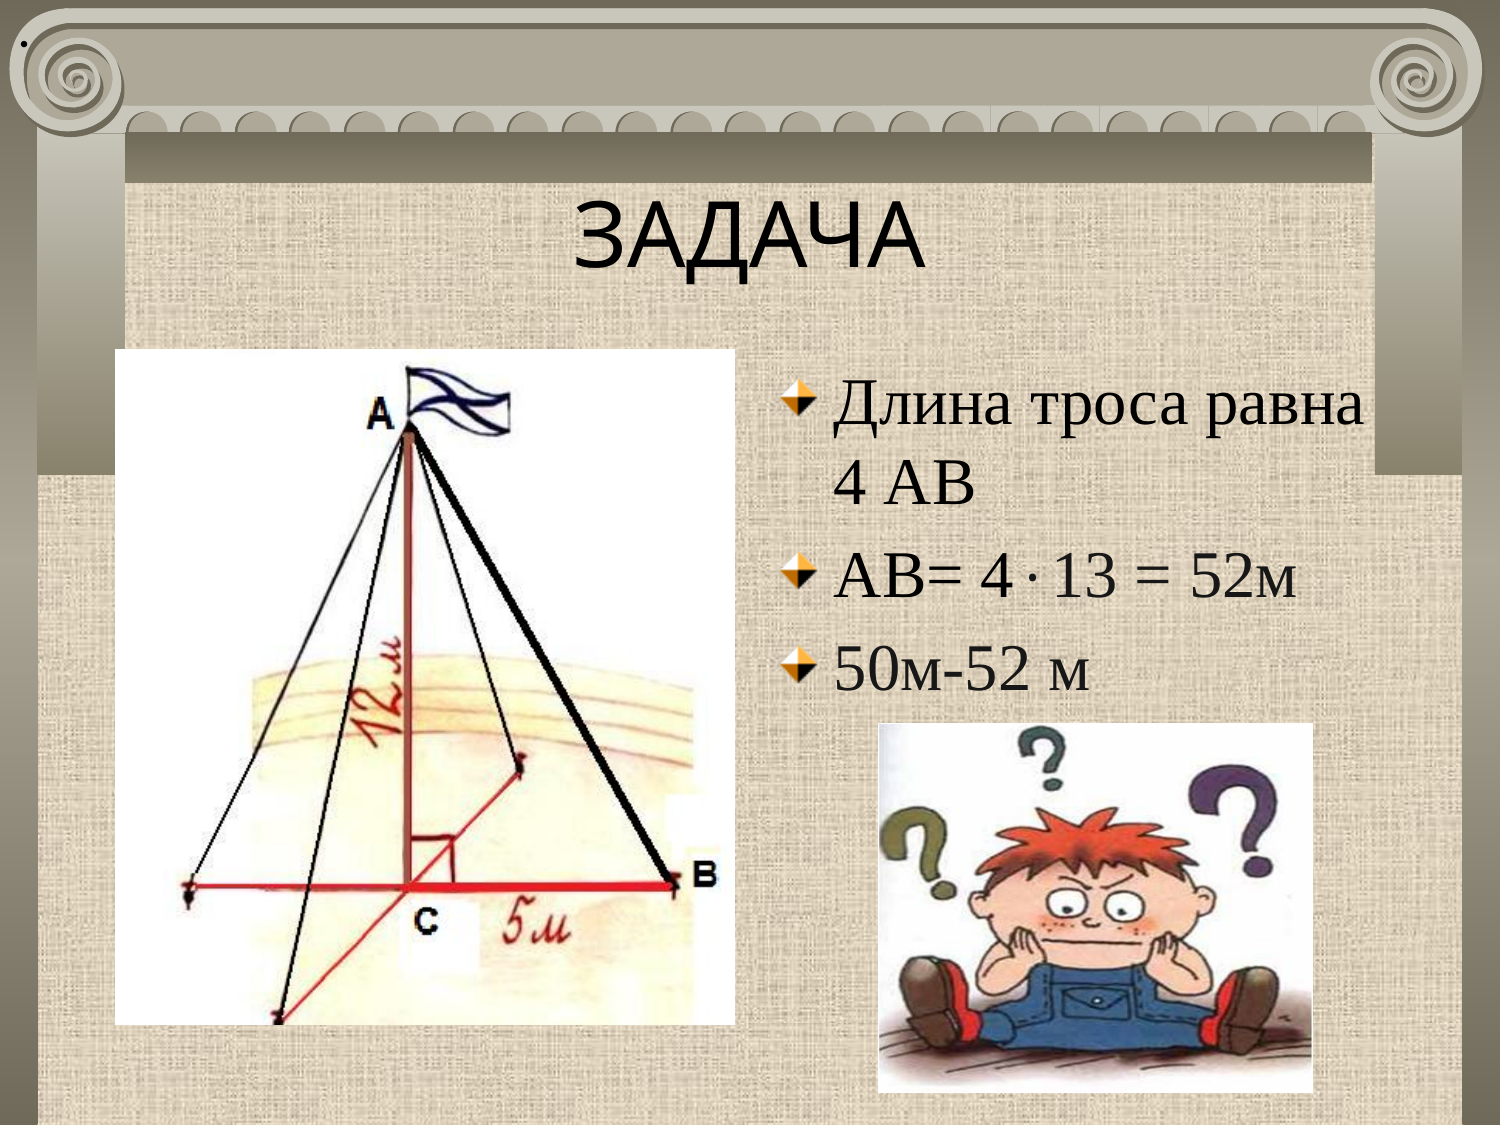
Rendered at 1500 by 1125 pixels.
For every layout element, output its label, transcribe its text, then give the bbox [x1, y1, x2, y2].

text_box · [0, 0, 49, 81]
picture [777, 643, 820, 686]
list Длина троса равна 4 АВ АВ= 4 · 13 = 52м 50м-52 м [762, 349, 1388, 1026]
picture [777, 376, 820, 419]
picture [777, 549, 820, 592]
picture [37, 126, 1463, 1125]
title ЗАДАЧА [112, 137, 1388, 326]
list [114, 349, 735, 1026]
